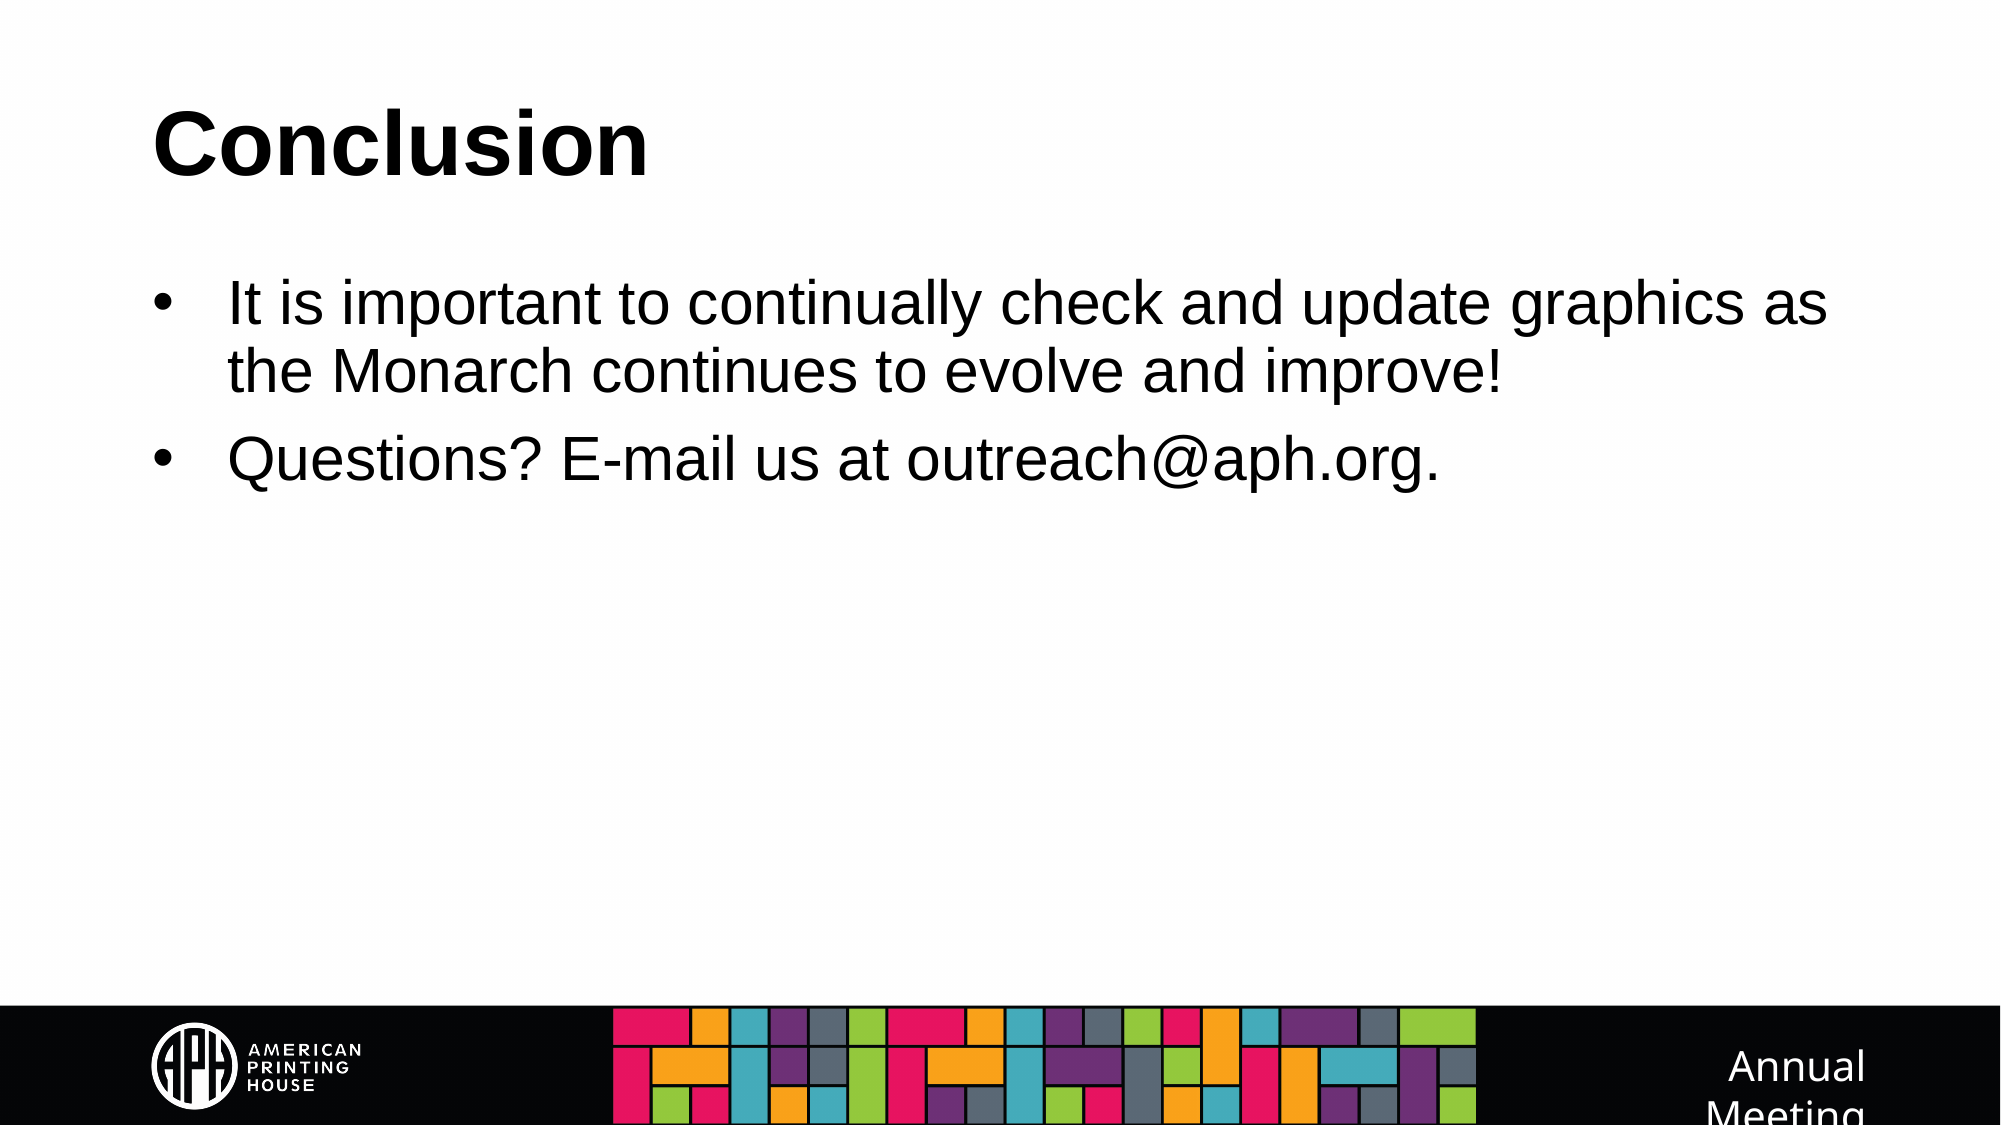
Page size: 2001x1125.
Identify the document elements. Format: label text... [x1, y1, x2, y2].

picture [1821, 1111, 1833, 1125]
picture [0, 0, 2001, 1125]
picture [1727, 1107, 1734, 1125]
picture [1748, 1111, 1760, 1118]
picture [1771, 1111, 1783, 1118]
picture [1846, 1111, 1858, 1125]
picture [1711, 1105, 1719, 1125]
list It is important to continually check and update graphics as the Monarch continues to evolve and improve! Questions? E-mail us at outreach@aph.org. [137, 263, 1863, 909]
title Conclusion [137, 59, 1863, 232]
